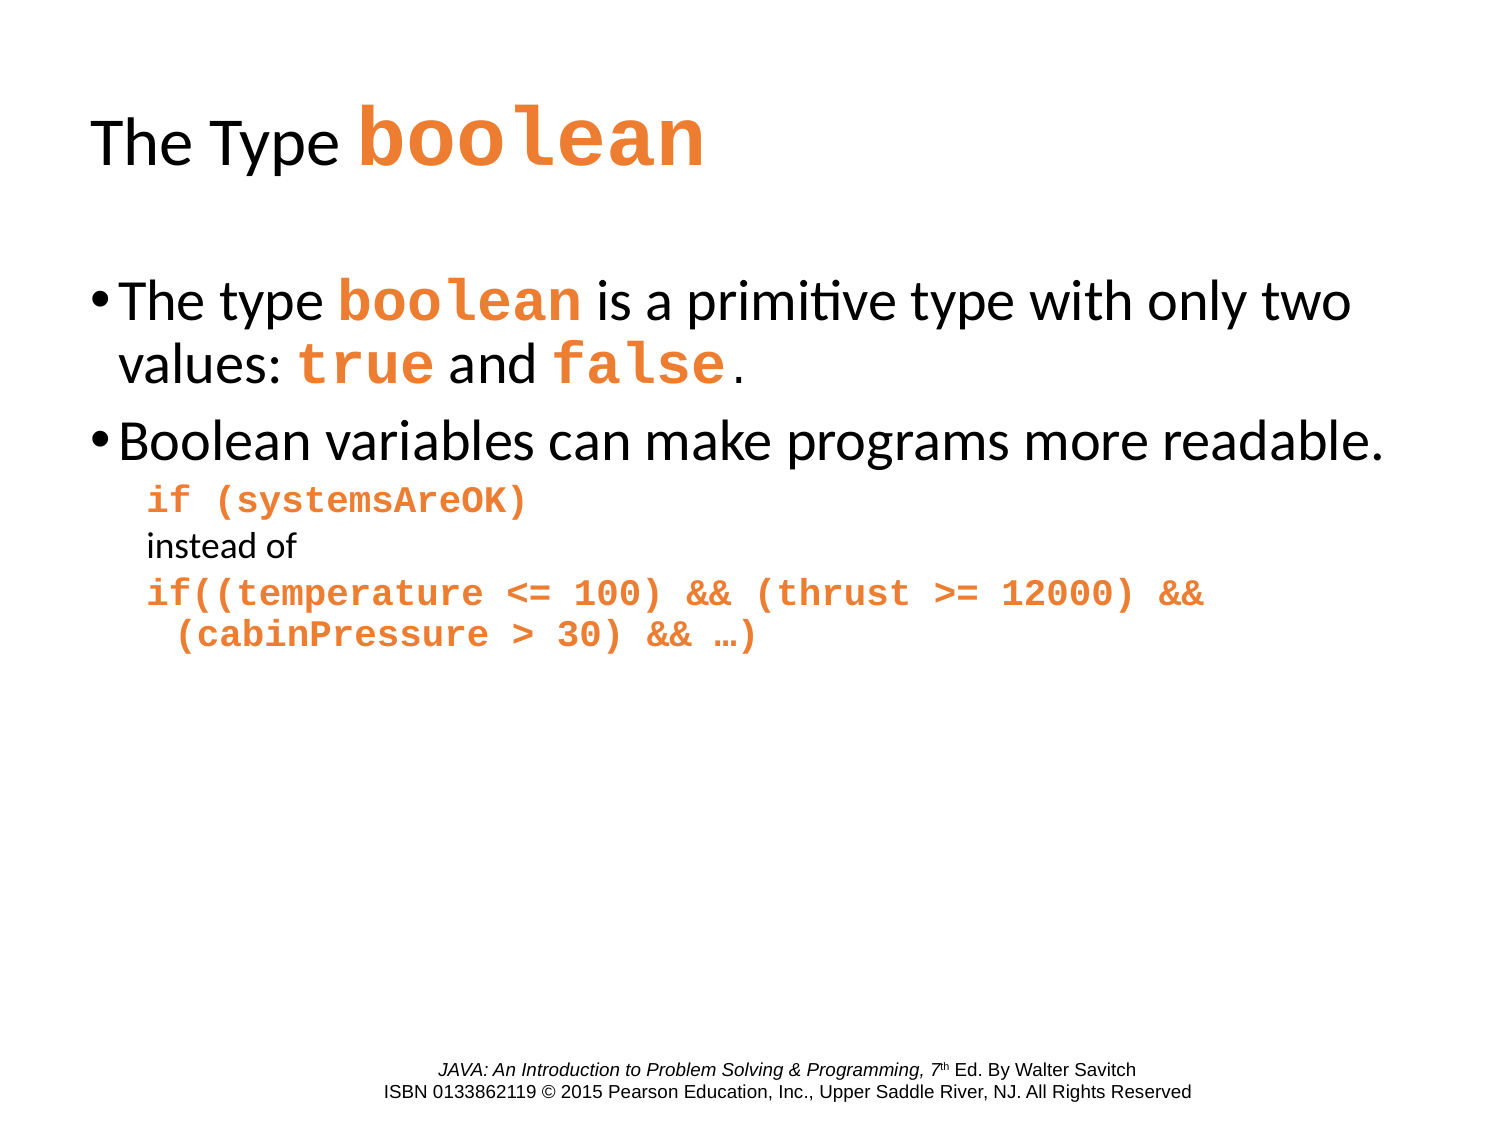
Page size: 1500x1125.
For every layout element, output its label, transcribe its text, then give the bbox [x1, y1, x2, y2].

title The Type boolean [75, 76, 1425, 202]
list The type boolean is a primitive type with only two values: true and false. Boolean variables can make programs more readable. if (systemsAreOK) instead of if((temperature <= 100) && (thrust >= 12000) && (cabinPressure > 30) && …) [75, 262, 1425, 965]
